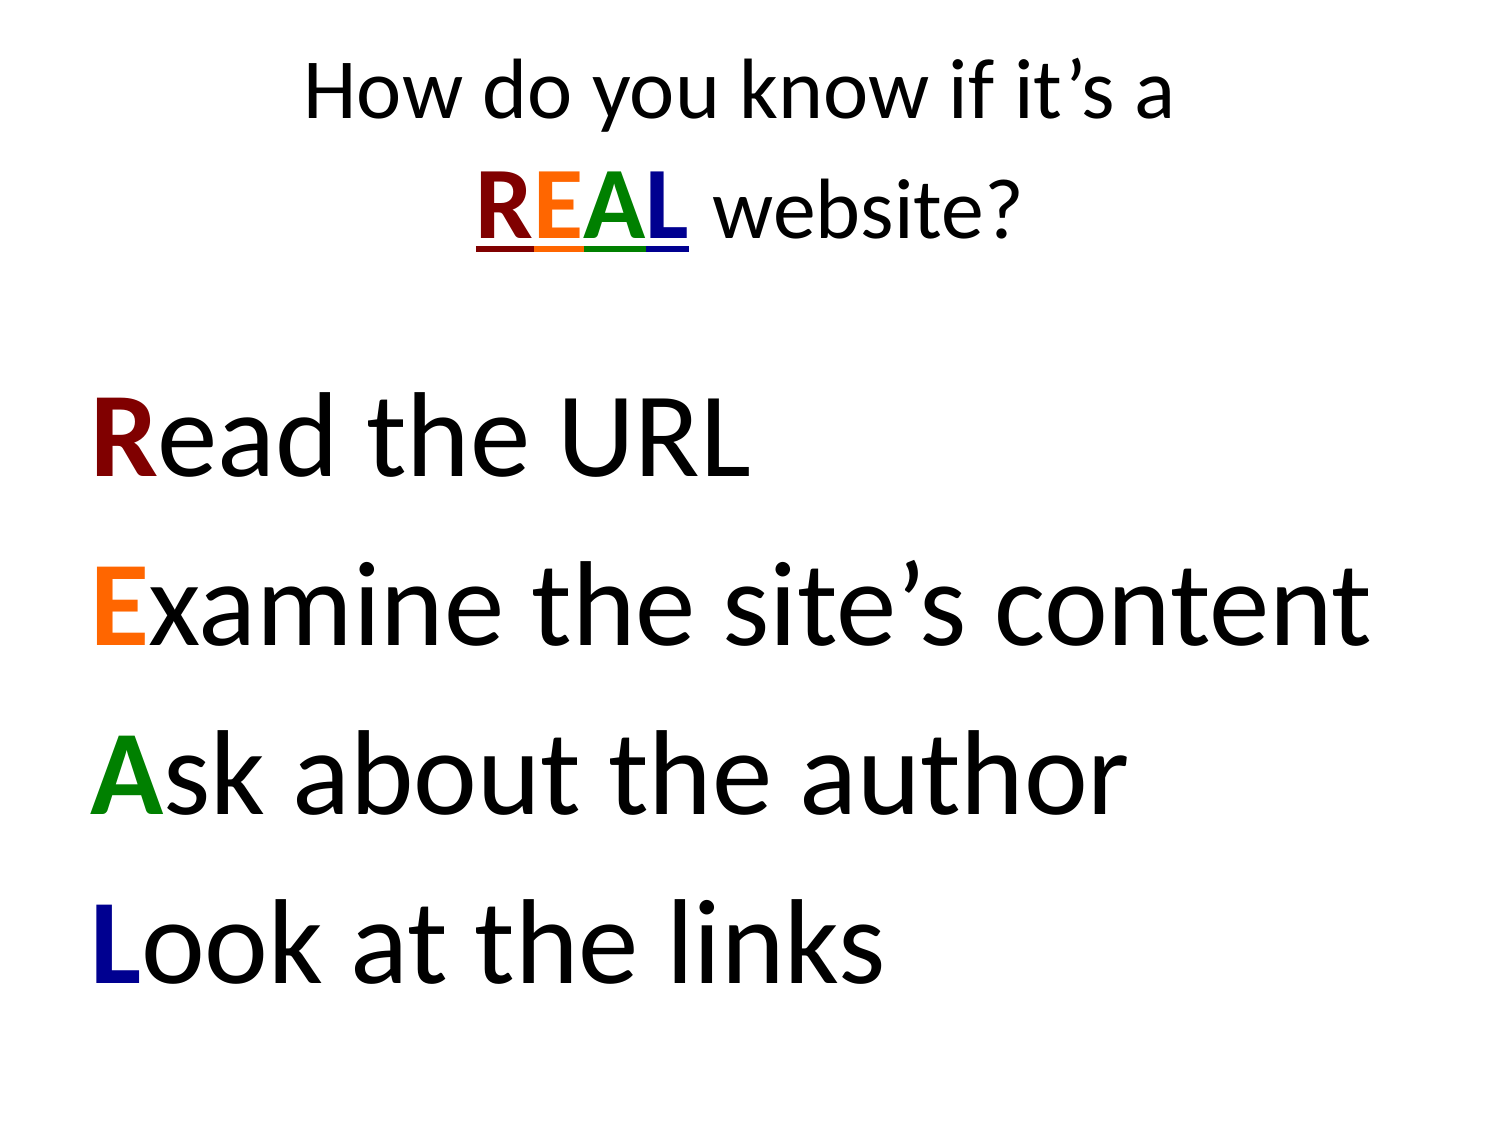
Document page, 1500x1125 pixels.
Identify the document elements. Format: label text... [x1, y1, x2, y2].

title How do you know if it’s a REAL website? [0, 25, 1500, 349]
list Read the URL Examine the site’s content Ask about the author Look at the links [75, 348, 1425, 1091]
